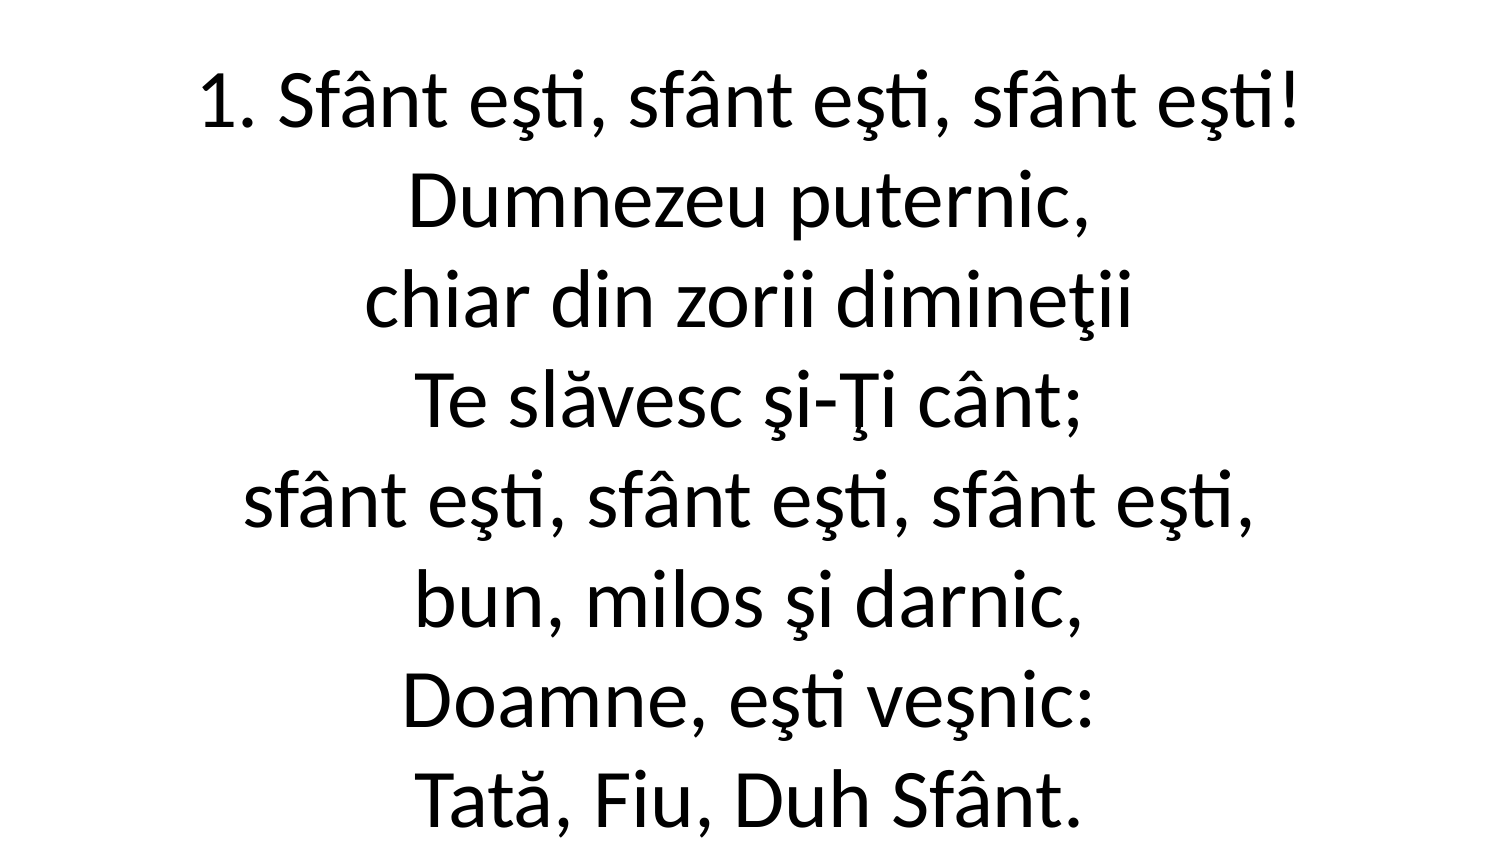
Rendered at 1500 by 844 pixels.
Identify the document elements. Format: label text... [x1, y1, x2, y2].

text_box 1. Sfânt eşti, sfânt eşti, sfânt eşti! Dumnezeu puternic, chiar din zorii dimineţii Te slăvesc şi-Ţi cânt; sfânt eşti, sfânt eşti, sfânt eşti, bun, milos şi darnic, Doamne, eşti veşnic: Tată, Fiu, Duh Sfânt. [180, 0, 1320, 844]
